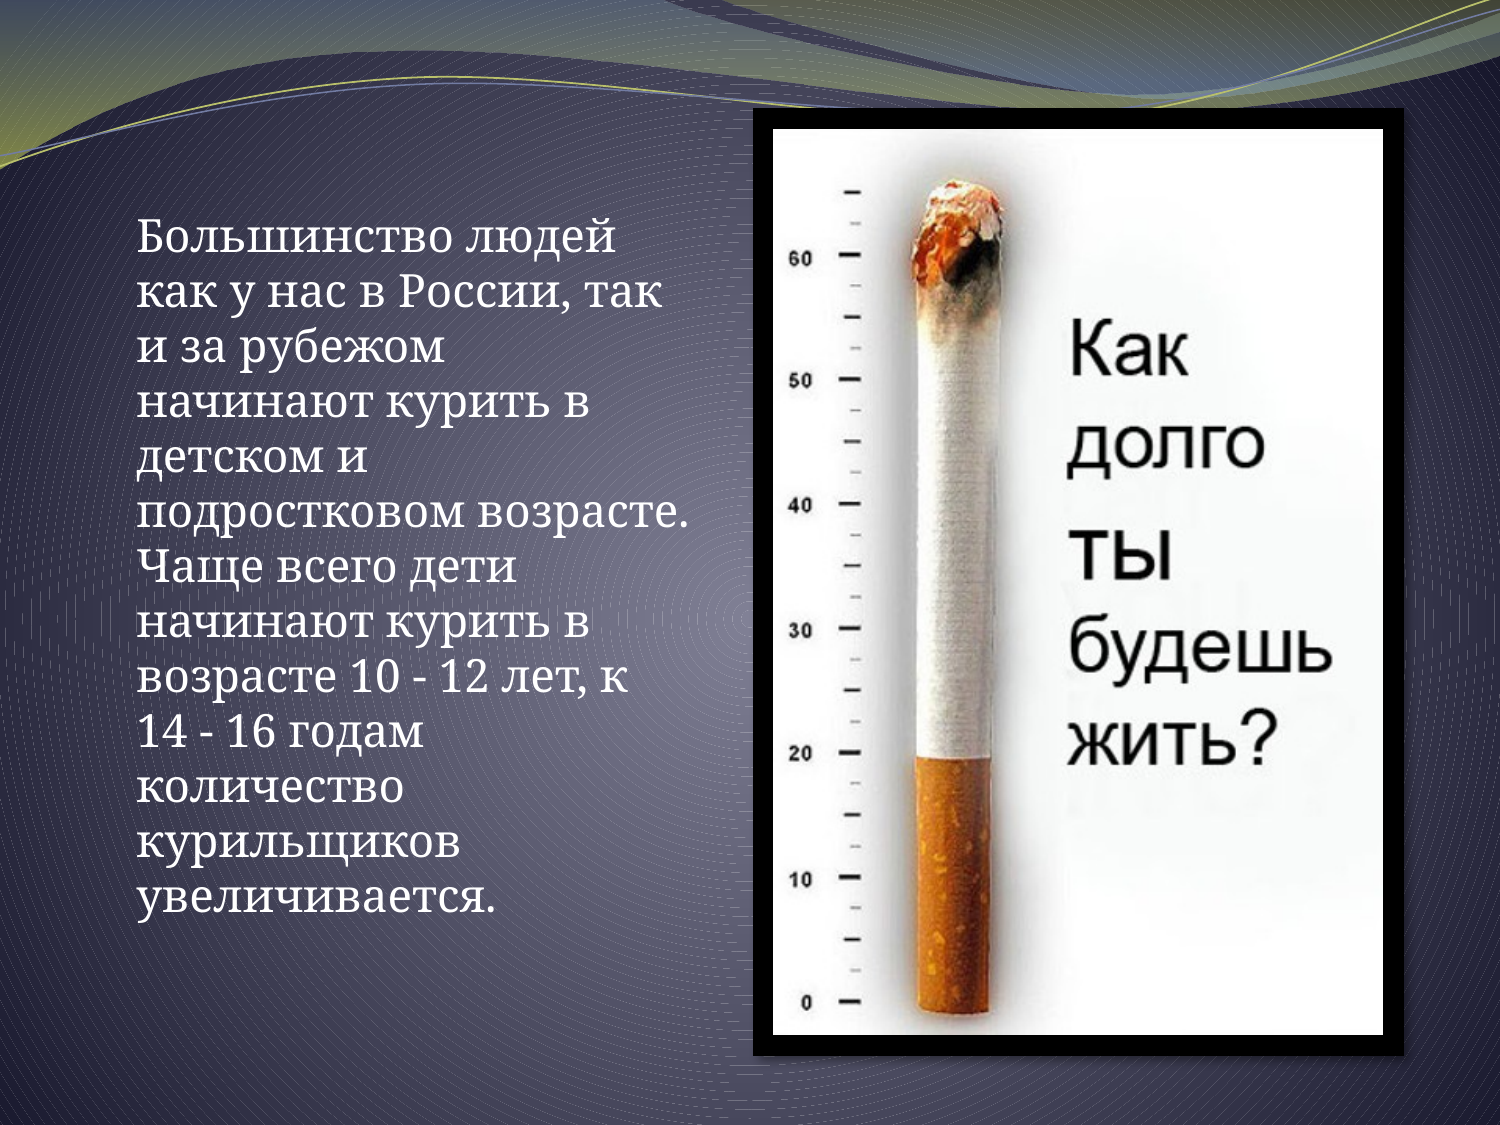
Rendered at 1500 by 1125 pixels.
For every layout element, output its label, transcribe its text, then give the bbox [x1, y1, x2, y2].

picture [773, 128, 1384, 1036]
list Большинство людей как у нас в России, так и за рубежом начинают курить в детском и подростковом возрасте. Чаще всего дети начинают курить в возрасте 10 - 12 лет, к 14 - 16 годам количество курильщиков увеличивается. [128, 199, 699, 1043]
